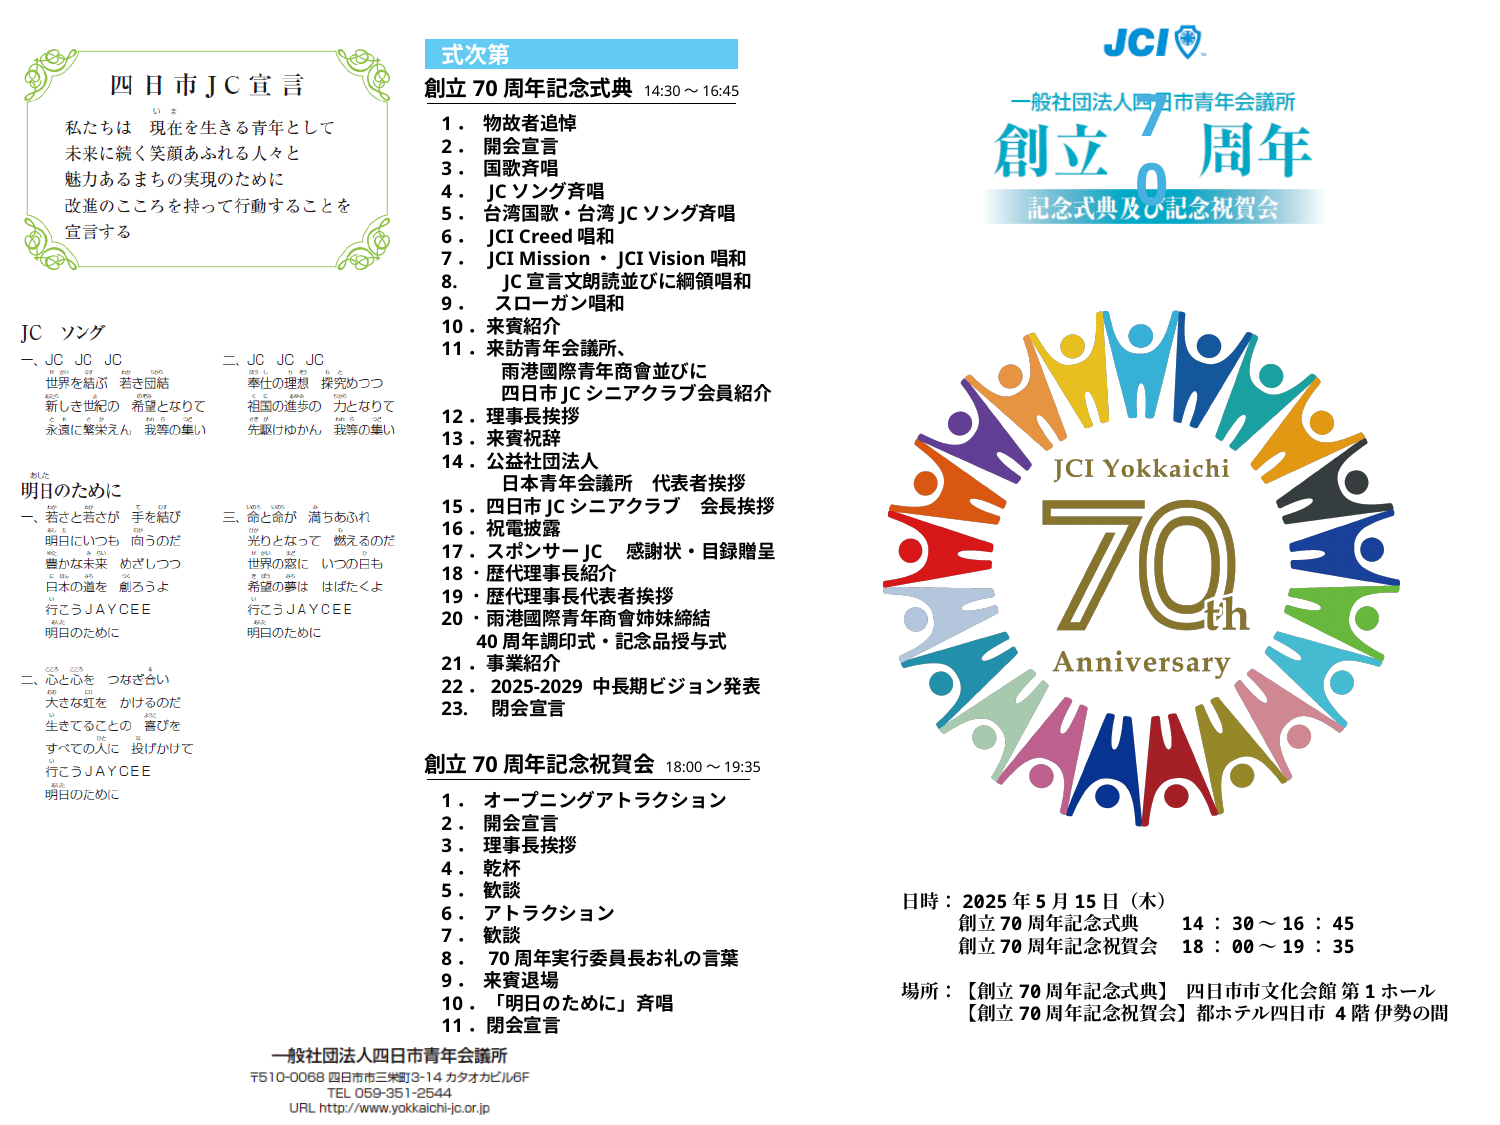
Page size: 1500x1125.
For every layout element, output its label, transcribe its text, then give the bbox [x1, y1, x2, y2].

text_box 日時：2025年5月15日（木） 創立70周年記念式典 14：30～16：45 創立70周年記念祝賀会 18：00～19：35 場所：【創立70周年記念式典】 四日市市文化会館 第1ホール 【創立70周年記念祝賀会】都ホテル四日市 4階 伊勢の間 [886, 843, 1472, 1071]
text_box 創立70周年記念祝賀会 18:00～19:35 [413, 743, 822, 785]
text_box 1． オープニングアトラクション 2． 開会宣言 3． 理事長挨拶 4． 乾杯 5． 歓談 6． アトラクション 7． 歓談 8． 70周年実行委員長お礼の言葉 9． 来賓退場 10．「明日のために」斉唱 11．閉会宣言 [426, 781, 798, 1044]
picture [0, 34, 413, 814]
picture [955, 14, 1350, 249]
picture [835, 263, 1445, 873]
picture [232, 1045, 539, 1122]
text_box 創立70周年記念式典 14:30～16:45 [413, 66, 798, 108]
text_box 1． 物故者追悼 2． 開会宣言 3． 国歌斉唱 4． JCソング斉唱 5． 台湾国歌・台湾JCソング斉唱 6． JCI Creed唱和 7． JCI Mission・JCI Vision唱和 8. JC宣言文朗読並びに綱領唱和 9． スローガン唱和 10．来賓紹介 11．来訪青年会議所、 雨港國際青年商會並びに 四日市JCシニアクラブ会員紹介 12．理事長挨拶 13．来賓祝辞 14．公益社団法人 日本青年会議所 代表者挨拶 15．四日市JCシニアクラブ 会長挨拶 16．祝電披露 17．スポンサーJC 感謝状・目録贈呈 18．歴代理事長紹介 19．歴代理事長代表者挨拶 20．雨港國際青年商會姉妹締結 40周年調印式・記念品授与式 21．事業紹介 22．2025-2029 中長期ビジョン発表 23. 閉会宣言 [426, 104, 798, 727]
text_box 式次第 [425, 39, 738, 66]
